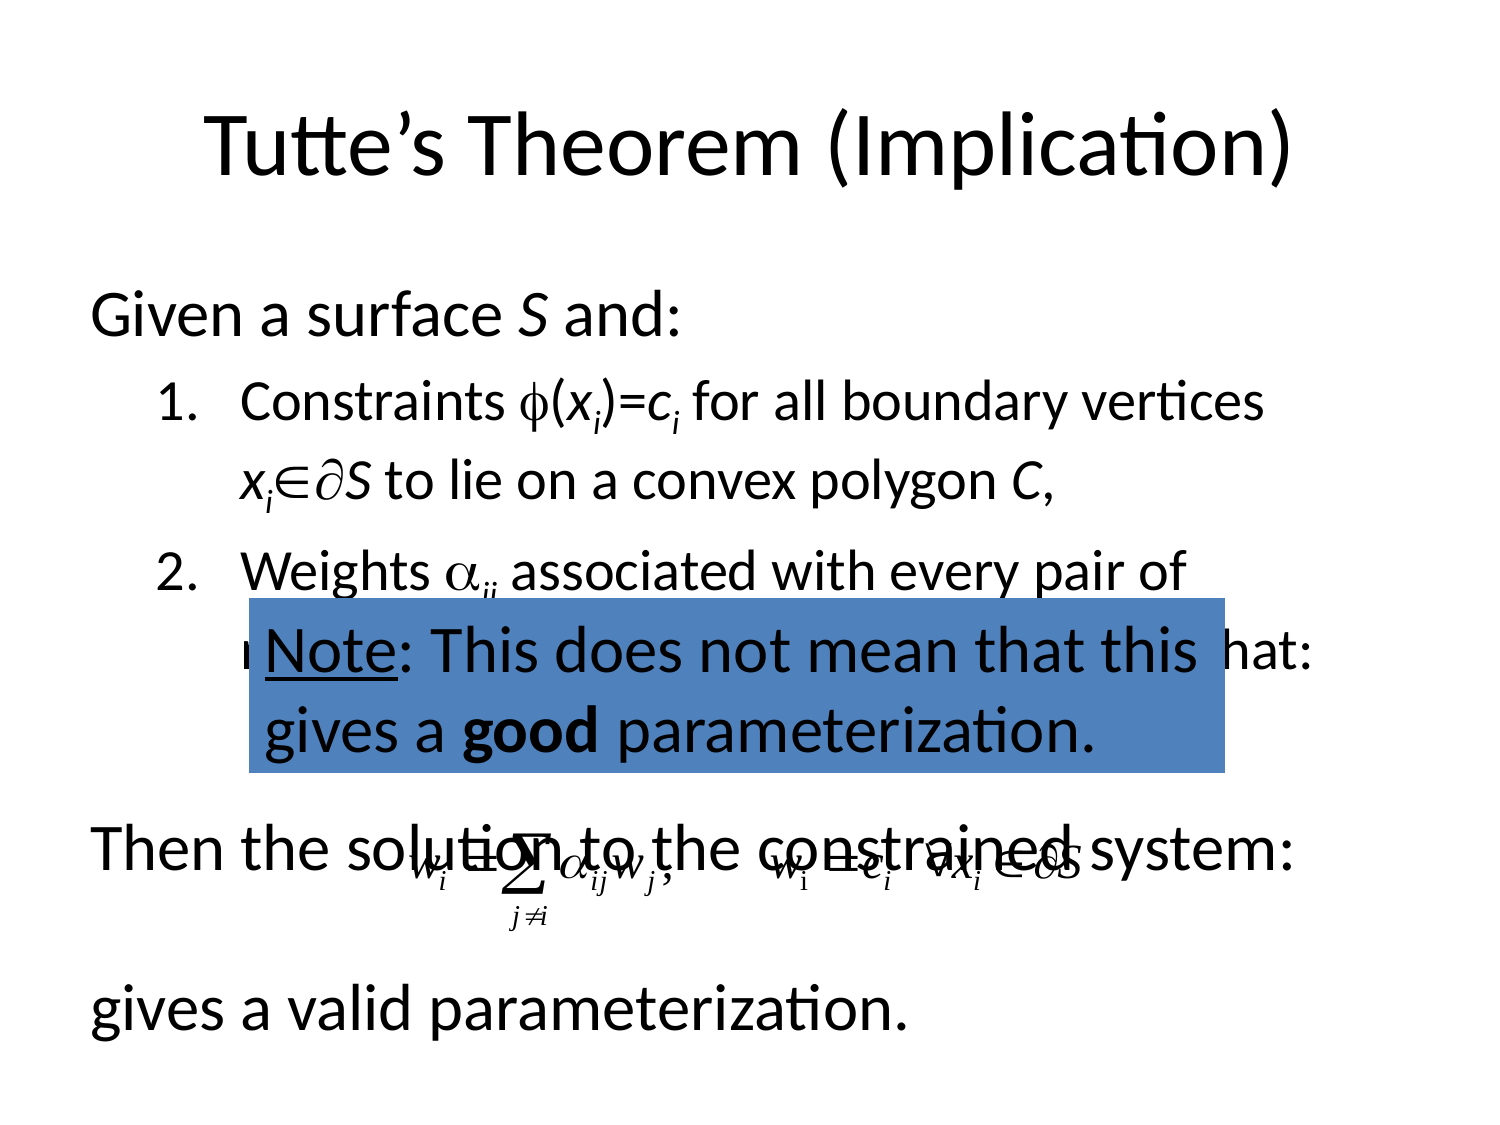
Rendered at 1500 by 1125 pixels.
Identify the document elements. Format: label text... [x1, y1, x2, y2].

title Tutte’s Theorem (Implication) [75, 45, 1425, 233]
text_box Note: This does not mean that this gives a good parameterization. [249, 598, 1225, 773]
list Given a surface S and: Constraints (xi)=ci for all boundary vertices xiS to lie on a convex polygon C, Weights ij associated with every pair of neighboring vertices xiS and xjS such that: Then the solution to the constrained system: gives a valid parameterization. [75, 262, 1425, 1125]
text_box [449, 649, 1051, 782]
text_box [399, 824, 1094, 941]
